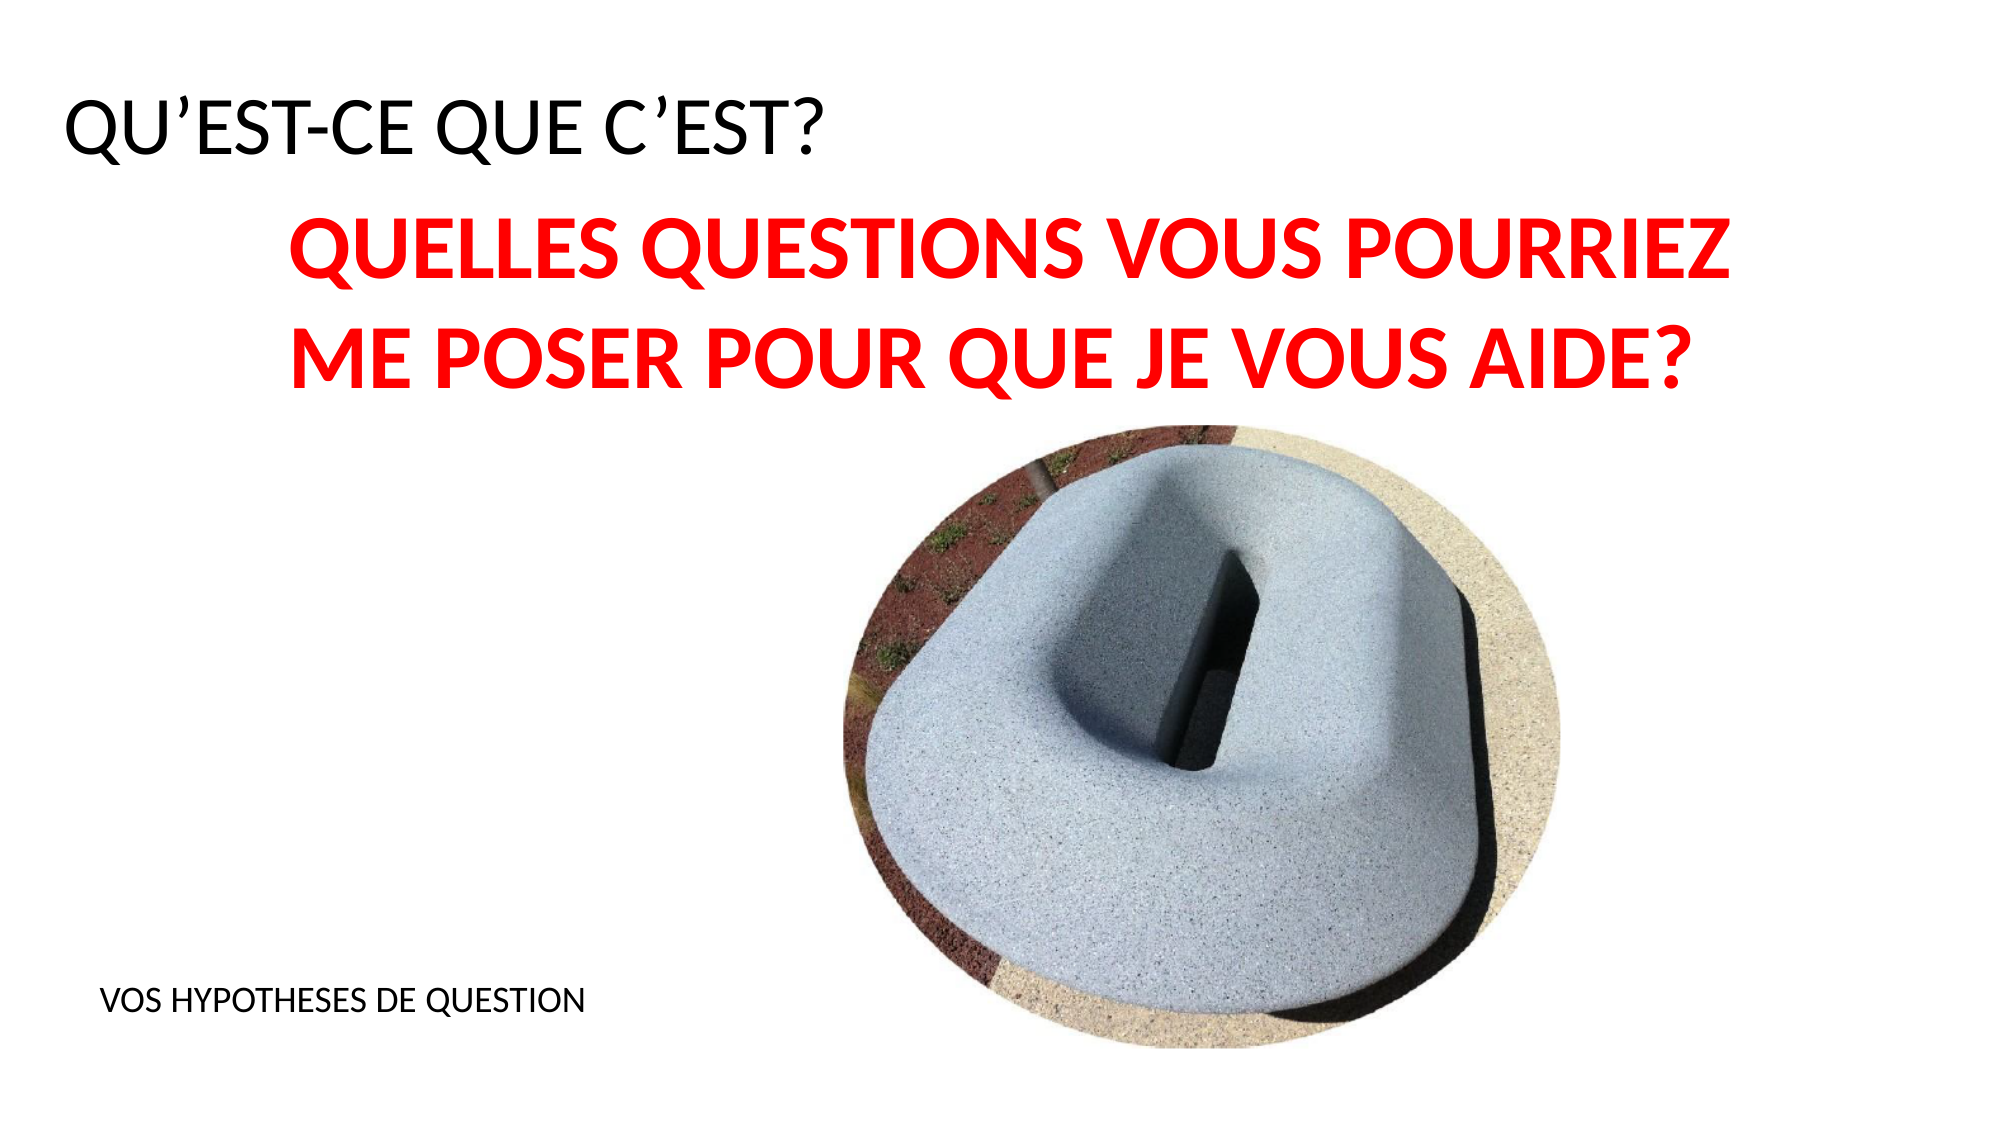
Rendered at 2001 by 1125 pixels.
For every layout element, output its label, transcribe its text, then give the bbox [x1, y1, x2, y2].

text_box VOS HYPOTHESES DE QUESTION [84, 967, 740, 1028]
picture [843, 424, 1561, 1058]
text_box QUELLES QUESTIONS VOUS POURRIEZ ME POSER POUR QUE JE VOUS AIDE? [273, 179, 1875, 415]
text_box QU’EST-CE QUE C’EST? [49, 63, 954, 179]
